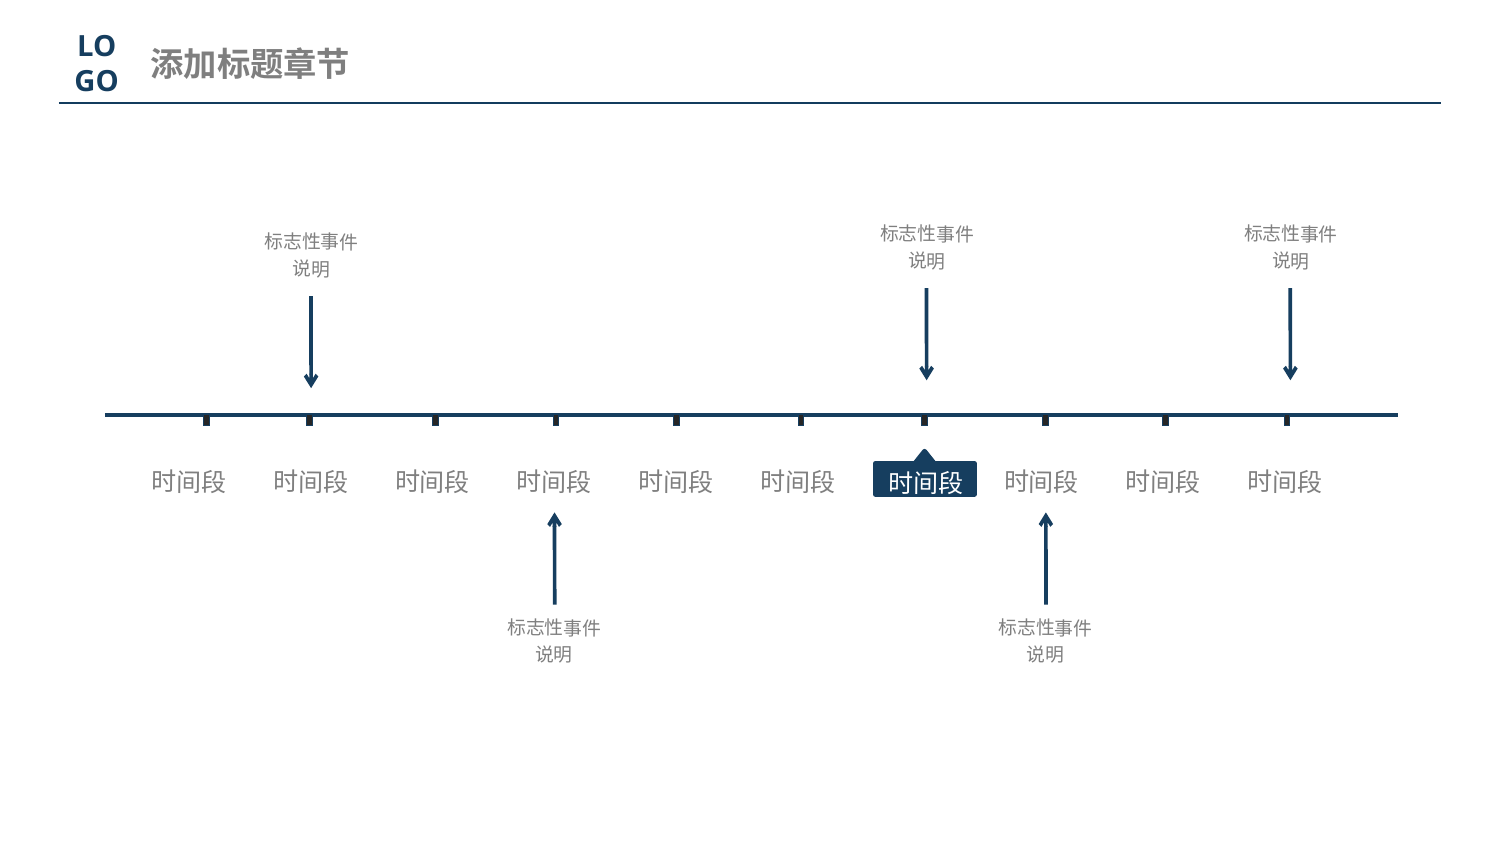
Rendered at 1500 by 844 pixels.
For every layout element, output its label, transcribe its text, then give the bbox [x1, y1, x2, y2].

text_box 时间段 [499, 452, 610, 504]
text_box 标志性事件说明 [1224, 209, 1358, 280]
text_box LO GO [45, 20, 148, 105]
text_box 时间段 [871, 454, 981, 506]
text_box 时间段 [743, 452, 853, 504]
text_box 标志性事件说明 [245, 217, 378, 288]
text_box 标志性事件说明 [979, 603, 1112, 674]
text_box [919, 449, 930, 454]
text_box 时间段 [378, 452, 488, 504]
text_box 时间段 [987, 452, 1097, 504]
text_box 标志性事件说明 [860, 209, 994, 280]
text_box 时间段 [256, 452, 366, 504]
text_box 添加标题章节 [148, 35, 415, 90]
text_box 时间段 [621, 452, 731, 504]
text_box 时间段 [1230, 452, 1340, 504]
text_box 时间段 [134, 452, 244, 504]
text_box 标志性事件说明 [487, 603, 621, 674]
text_box 时间段 [1108, 452, 1219, 504]
